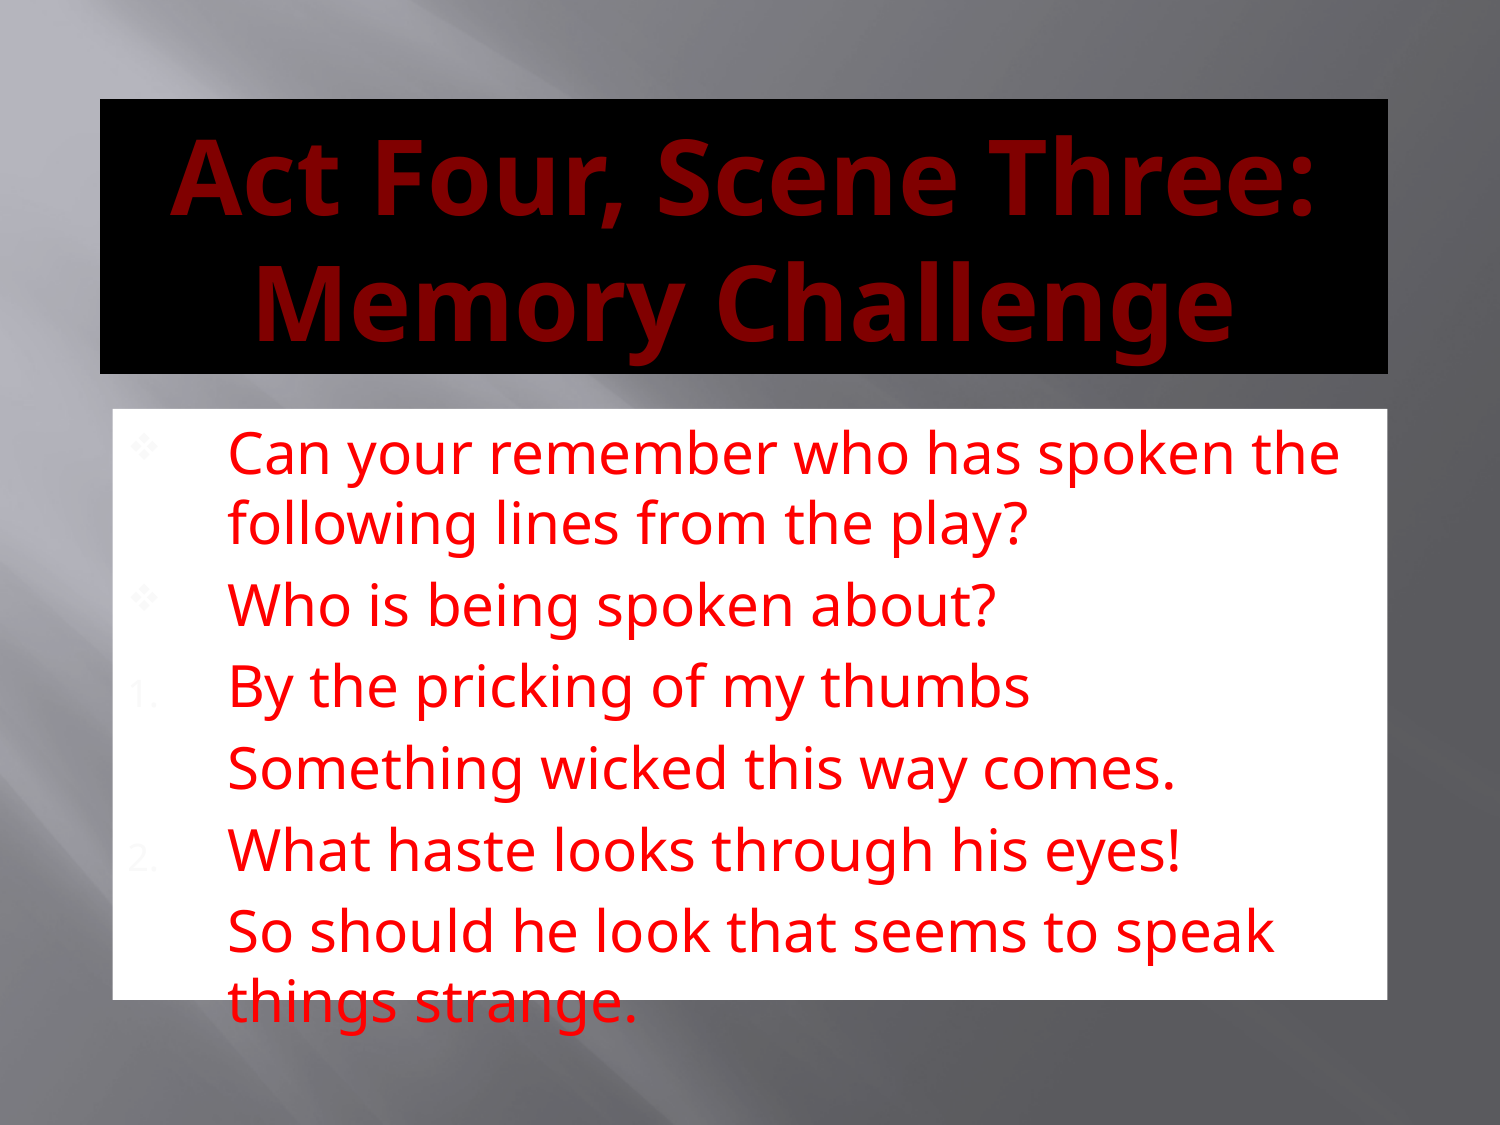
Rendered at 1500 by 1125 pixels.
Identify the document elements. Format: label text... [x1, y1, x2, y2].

list Can your remember who has spoken the following lines from the play? Who is being spoken about? By the pricking of my thumbs Something wicked this way comes. What haste looks through his eyes! So should he look that seems to speak things strange. [112, 408, 1388, 1000]
title Act Four, Scene Three: Memory Challenge [100, 99, 1388, 374]
